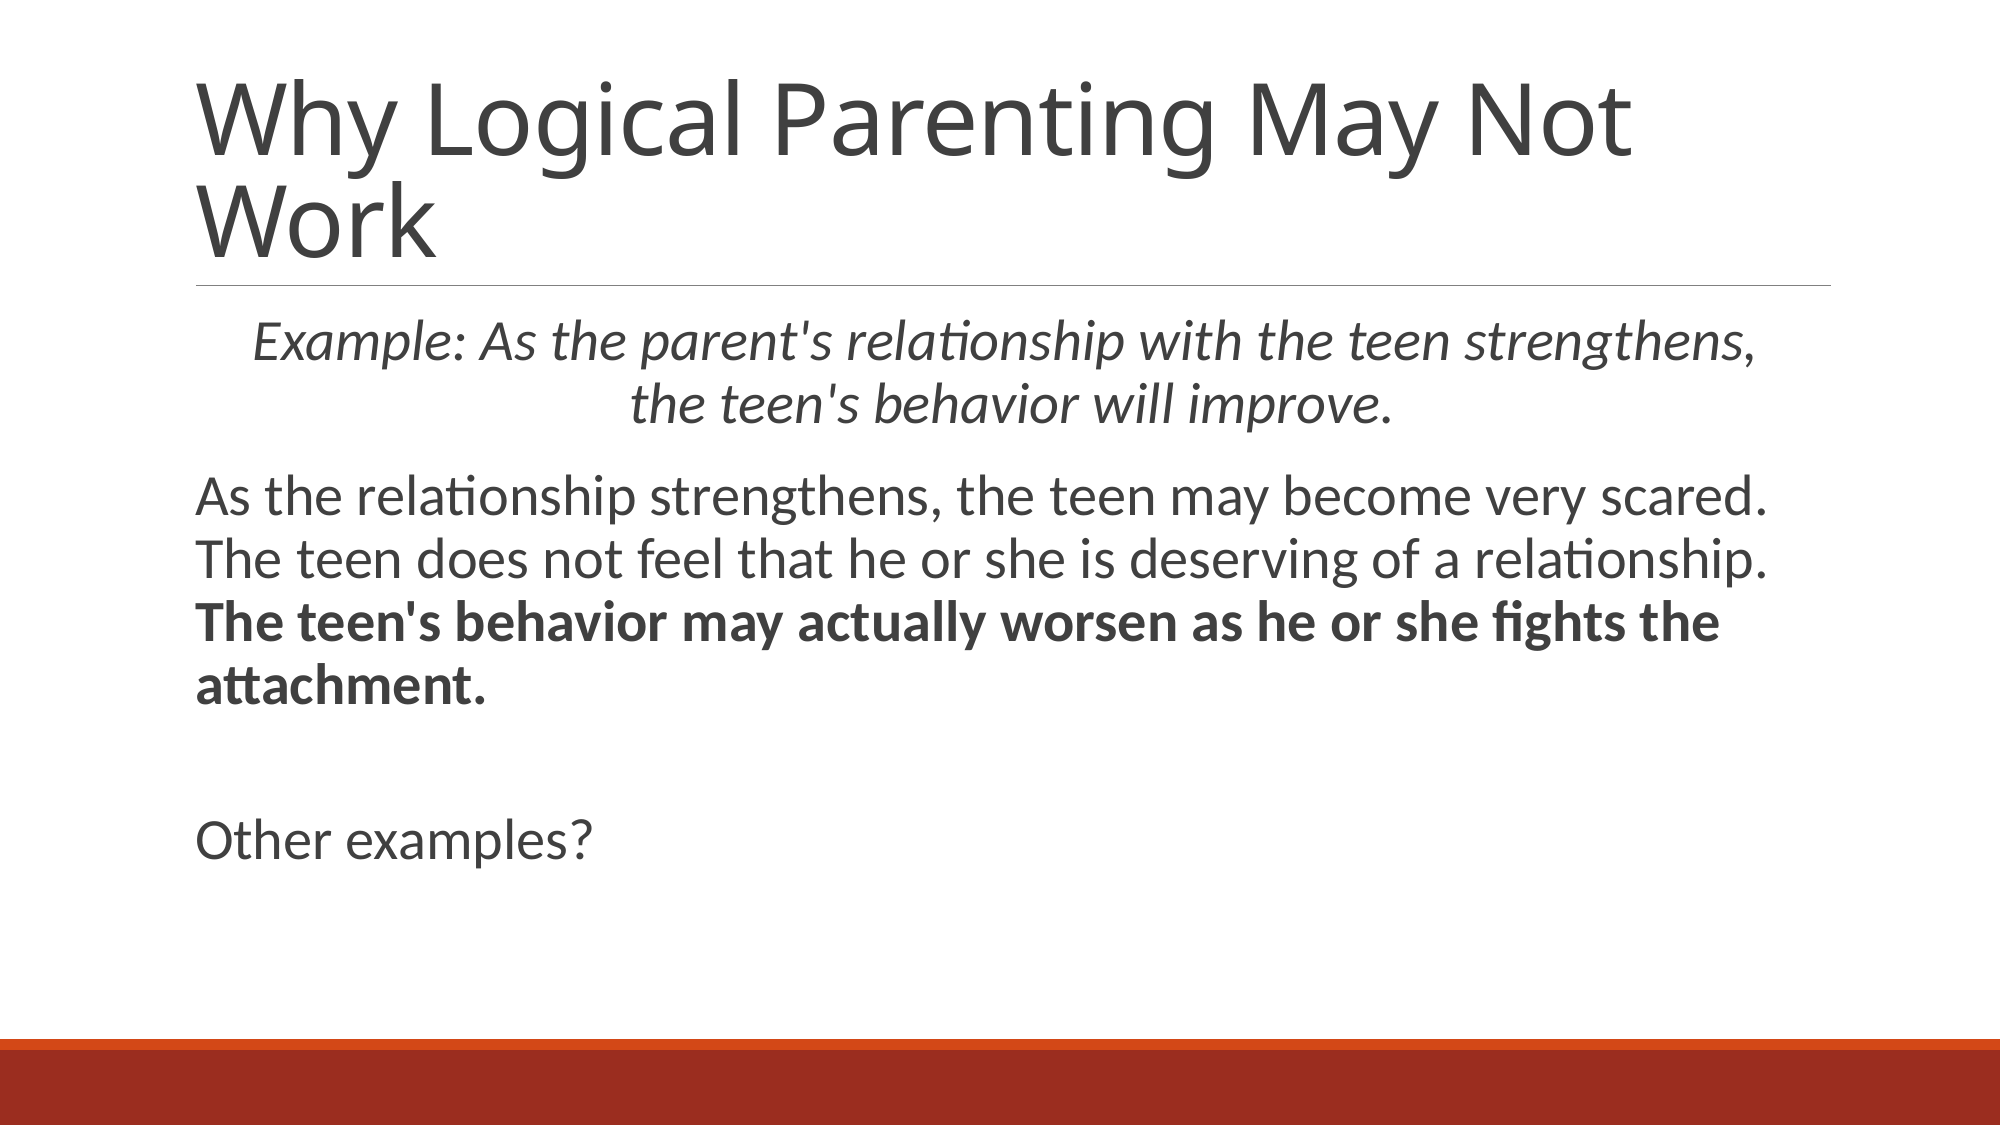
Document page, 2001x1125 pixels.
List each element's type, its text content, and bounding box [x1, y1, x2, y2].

list Example: As the parent's relationship with the teen strengthens, the teen's behavior will improve. As the relationship strengthens, the teen may become very scared. The teen does not feel that he or she is deserving of a relationship. The teen's behavior may actually worsen as he or she fights the attachment. Other examples? [180, 302, 1830, 963]
title Why Logical Parenting May Not Work [180, 47, 1830, 285]
